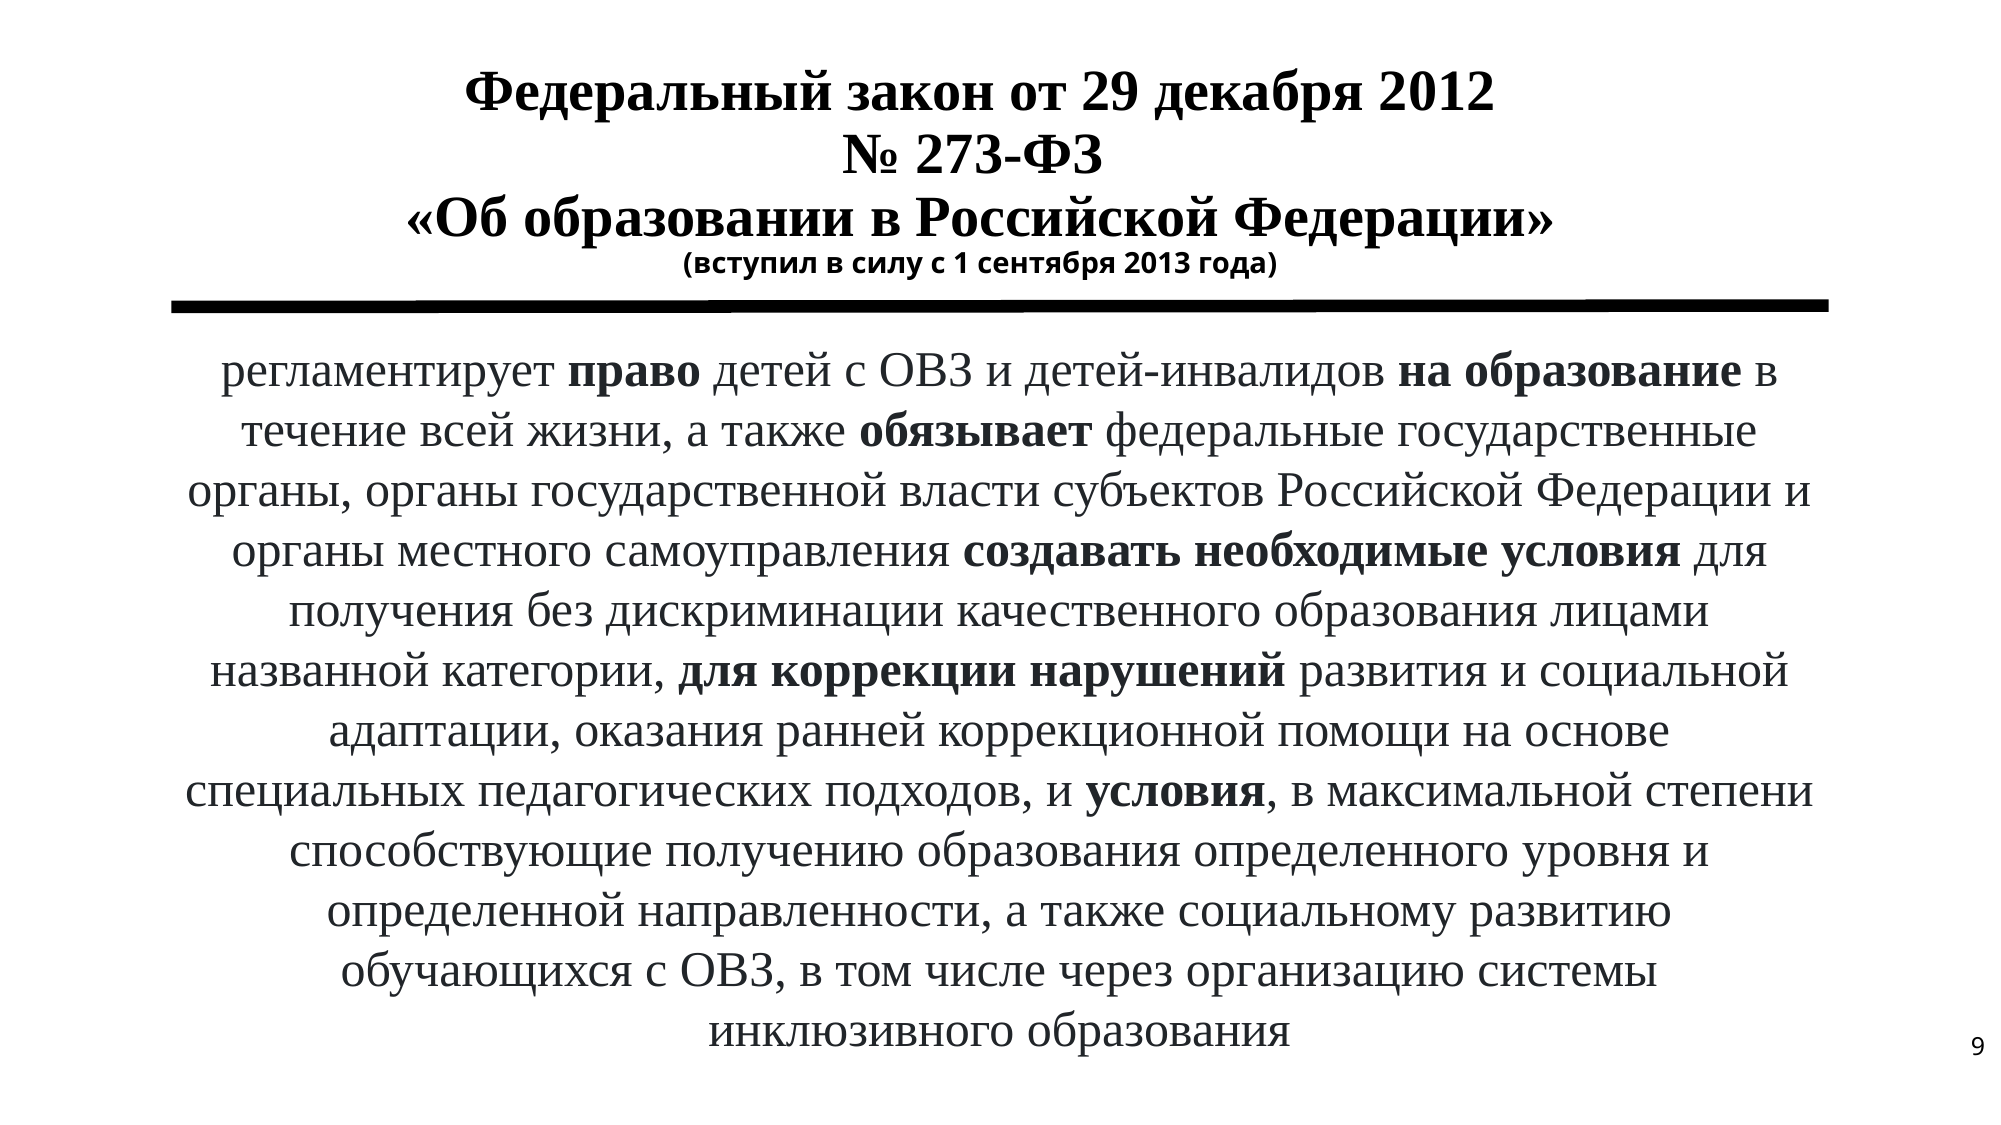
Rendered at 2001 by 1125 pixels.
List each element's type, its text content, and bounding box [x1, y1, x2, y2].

slide_number 9 [1932, 1032, 2000, 1063]
title Федеральный закон от 29 декабря 2012 № 273-ФЗ «Об образовании в Российской Федерации» (вступил в силу с 1 сентября 2013 года) [339, 19, 1622, 281]
text_box регламентирует право детей с ОВЗ и детей-инвалидов на образование в течение всей жизни, а также обязывает федеральные государственные органы, органы государственной власти субъектов Российской Федерации и органы местного самоуправления создавать необходимые условия для получения без дискриминации качественного образования лицами названной категории, для коррекции нарушений развития и социальной адаптации, оказания ранней коррекционной помощи на основе специальных педагогических подходов, и условия, в максимальной степени способствующие получению образования определенного уровня и определенной направленности, а также социальному развитию обучающихся с ОВЗ, в том числе через организацию системы инклюзивного образования [168, 329, 1831, 1064]
